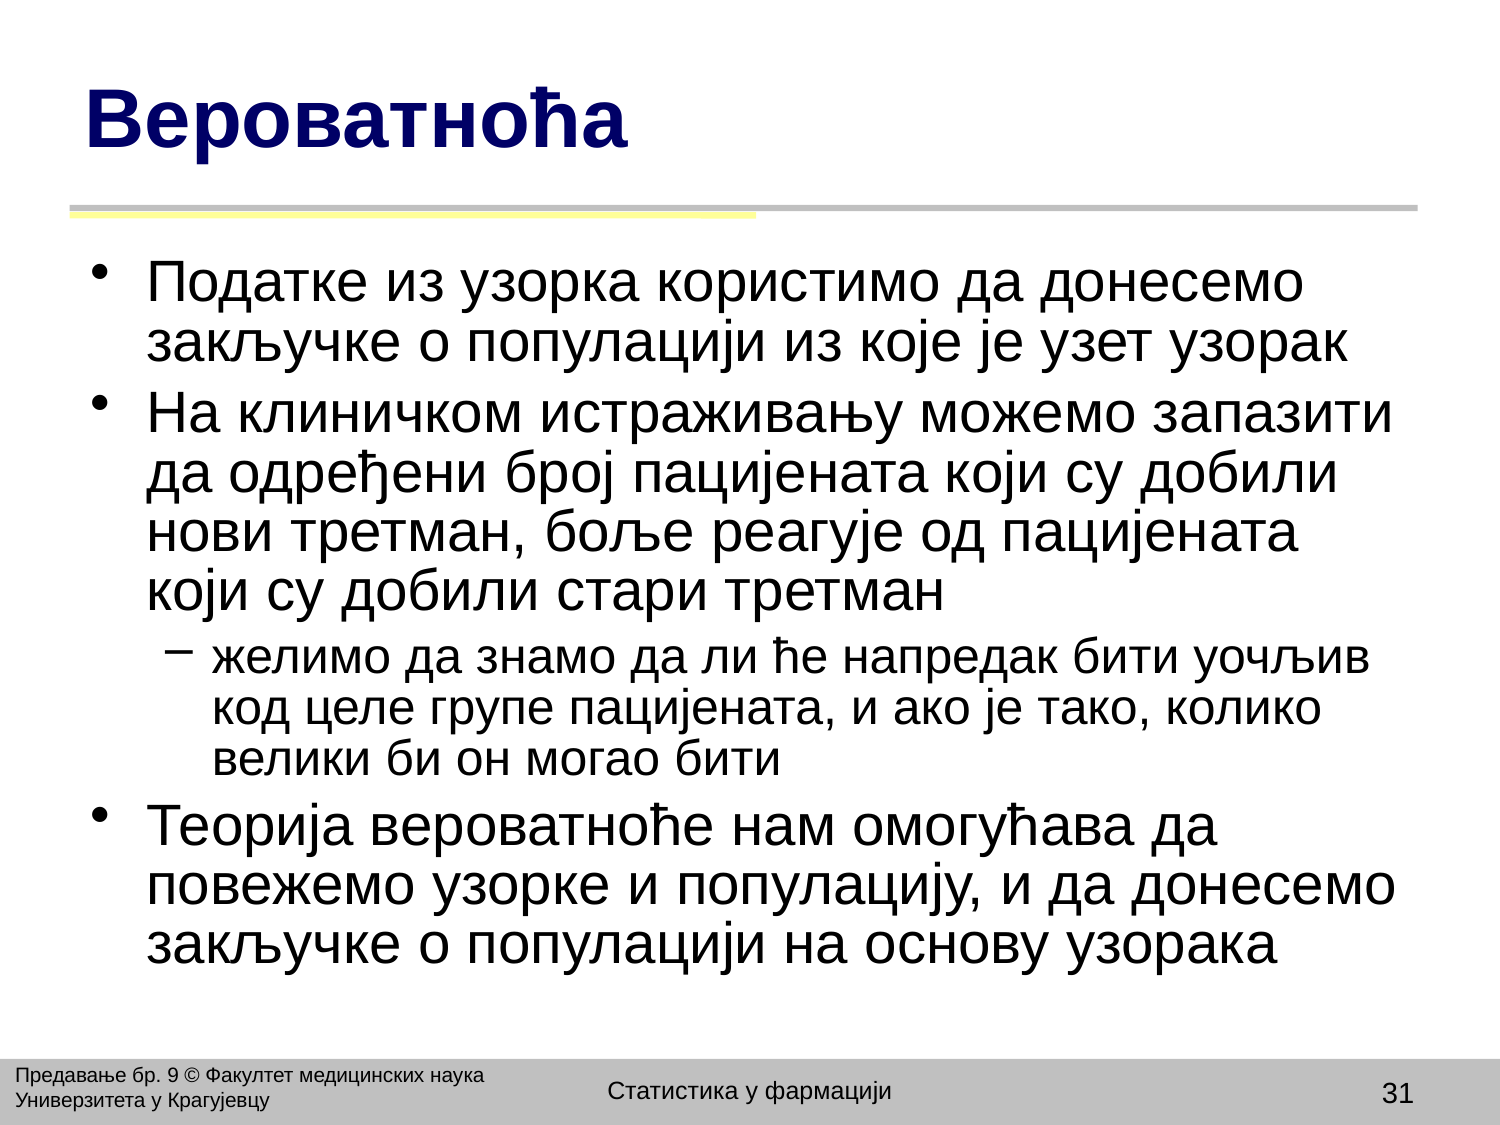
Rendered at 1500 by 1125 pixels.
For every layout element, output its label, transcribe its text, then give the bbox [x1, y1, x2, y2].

slide_number Предавање бр. 9 © Факултет медицинских наука Универзитета у Крагујевцу [0, 1053, 609, 1108]
list Податке из узорка користимо да донесемо закључке о популацији из које је узет узорак На клиничком истраживању можемо запазити да одређени број пацијената који су добили нови третман, боље реагује од пацијената који су добили стари третман желимо да знамо да ли ће напредак бити уочљив код целе групе пацијената, и ако је тако, колико велики би он могао бити Теорија вероватноће нам омогућава да повежемо узорке и популацију, и да донесемо закључке о популацији на основу узорака [74, 246, 1426, 1023]
slide_number 31 [1079, 1066, 1430, 1125]
footer Статистика у фармацији [512, 1066, 988, 1125]
title Вероватноћа [69, 19, 1426, 208]
